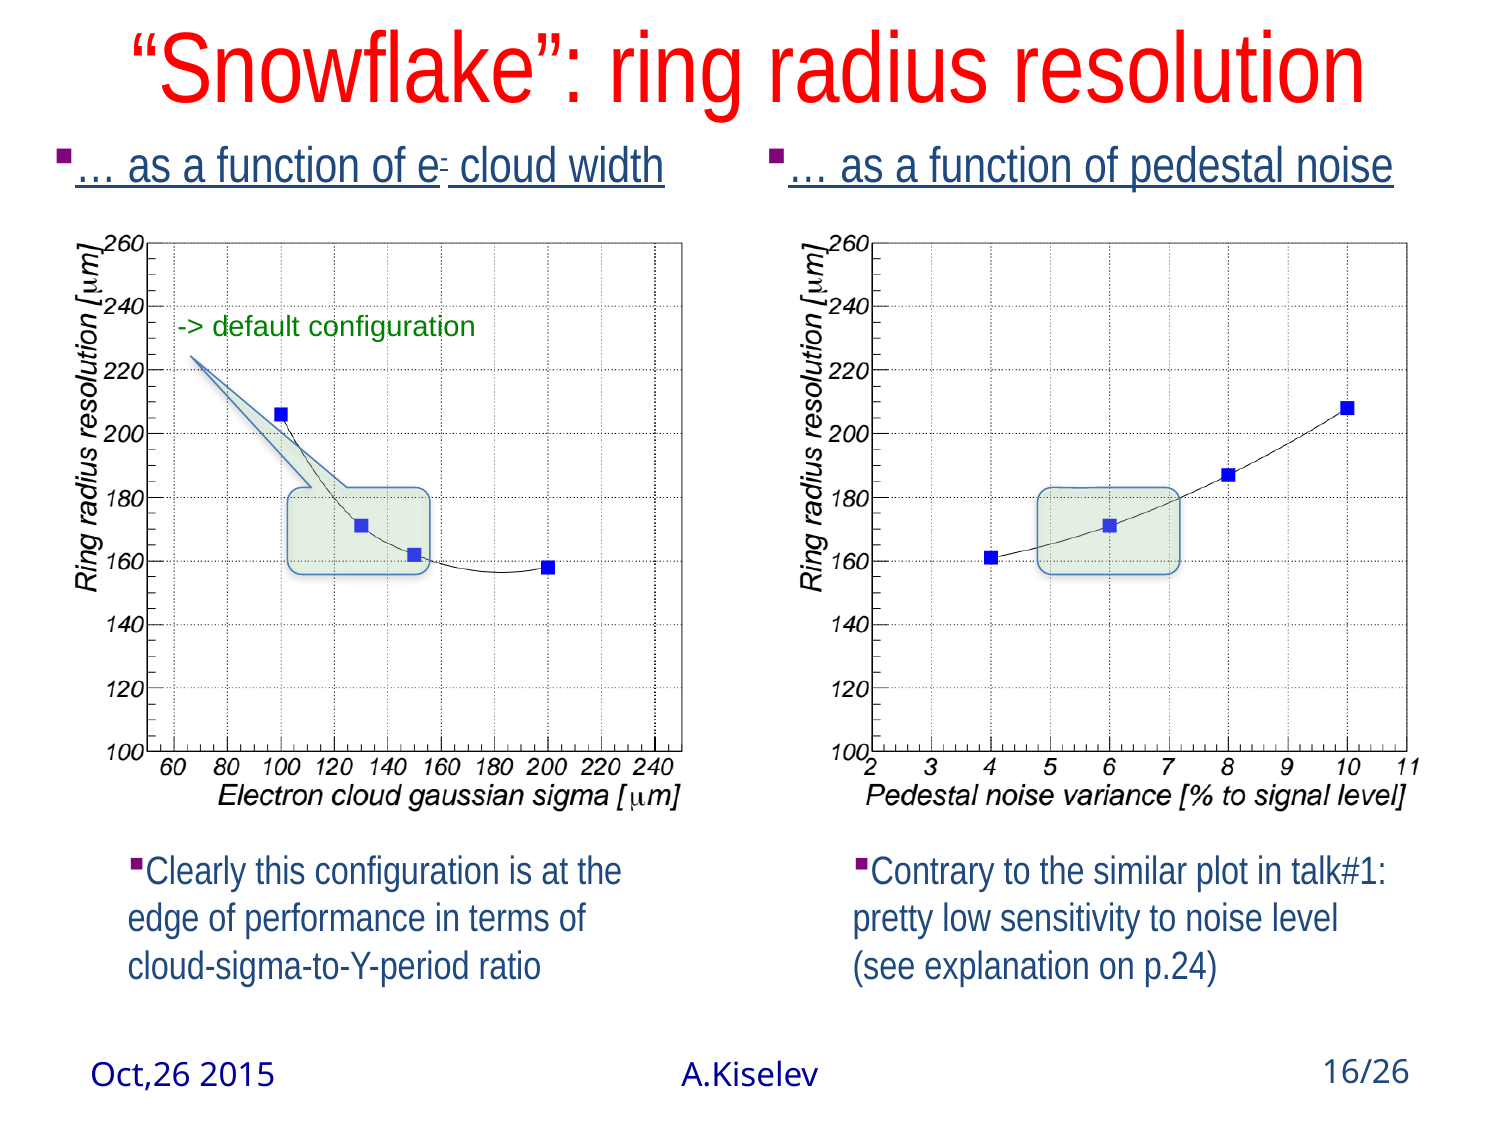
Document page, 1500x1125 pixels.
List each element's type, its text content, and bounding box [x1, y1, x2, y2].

title “Snowflake”: ring radius resolution [0, 0, 1500, 125]
slide_number 16/26 [1074, 1042, 1425, 1103]
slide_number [75, 1042, 425, 1103]
picture [787, 212, 1438, 831]
footer A.Kiselev [512, 1042, 988, 1103]
text_box … as a function of pedestal noise [750, 124, 1500, 263]
text_box … as a function of e- cloud width [37, 124, 750, 263]
text_box Clearly this configuration is at the edge of performance in terms of cloud-sigma-to-Y-period ratio [112, 840, 688, 1038]
text_box Contrary to the similar plot in talk#1: pretty low sensitivity to noise level (see explanation on p.24) [837, 840, 1413, 1025]
picture [62, 212, 713, 831]
